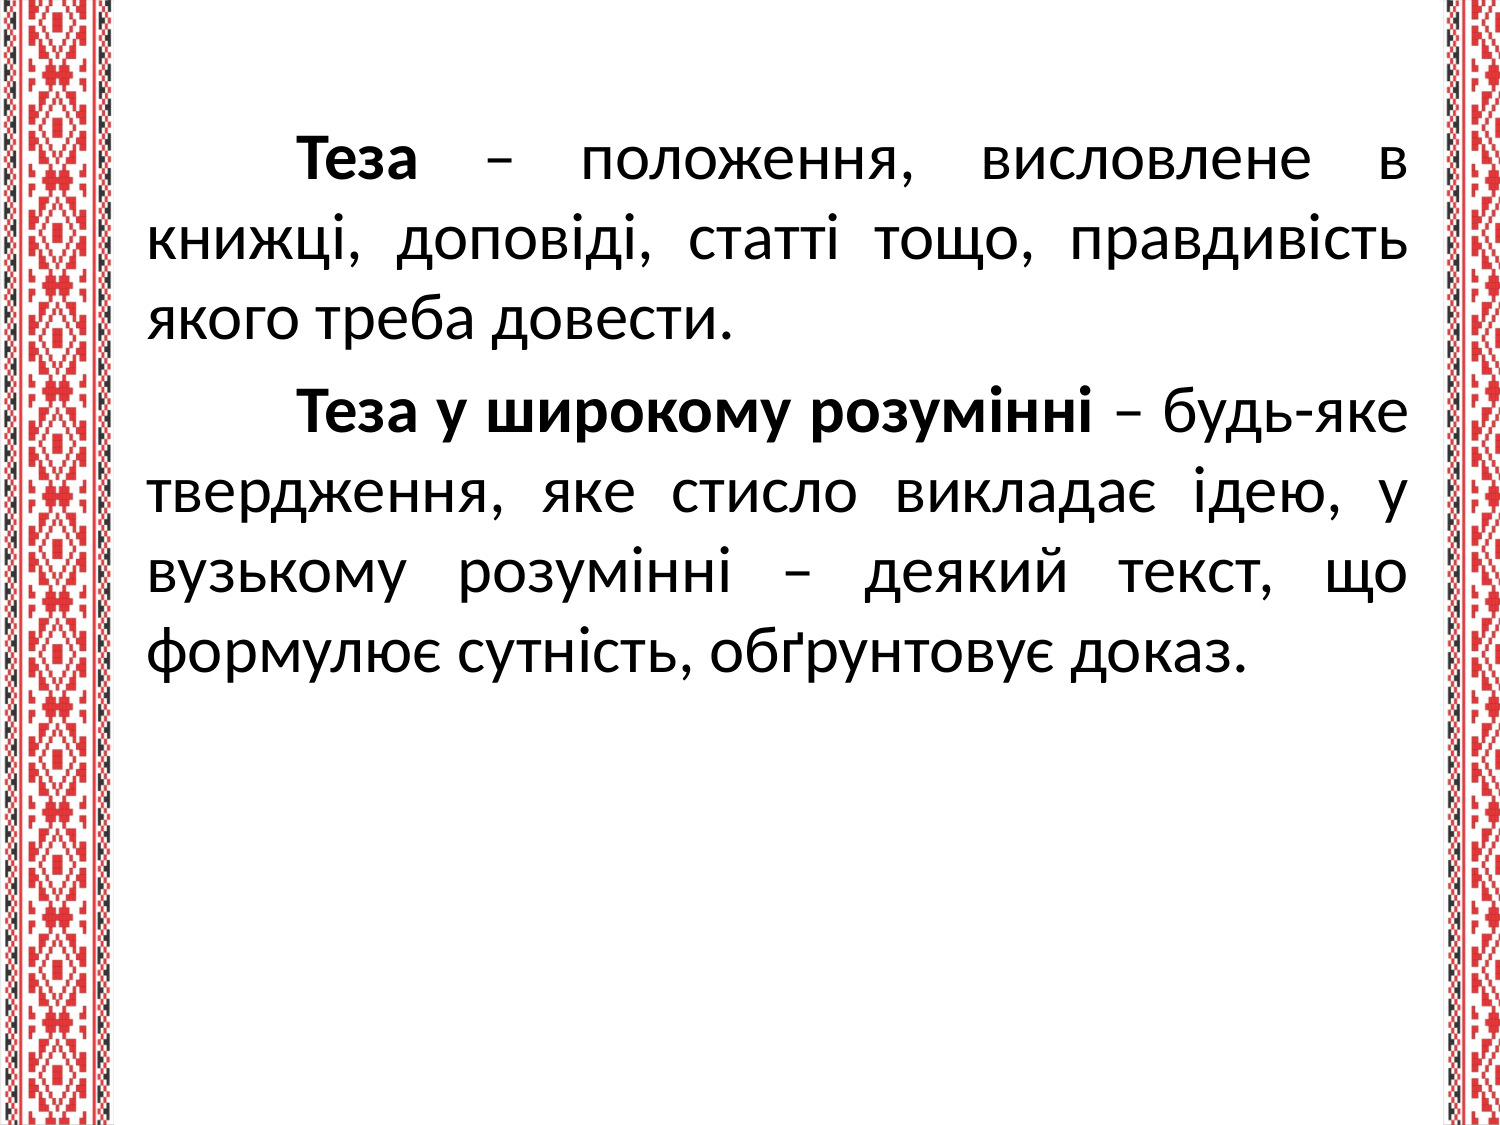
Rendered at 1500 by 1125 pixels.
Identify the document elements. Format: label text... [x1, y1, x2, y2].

list Теза – положення, висловлене в книжці, доповіді, статті тощо, правдивість якого треба довести. Теза у широкому розумінні – будь-яке твердження, яке стисло викладає ідею, у вузькому розумінні – деякий текст, що формулює сутність, обґрунтовує доказ. [114, 105, 1425, 1005]
picture [0, 1, 620, 1124]
picture [937, 1, 1500, 1124]
